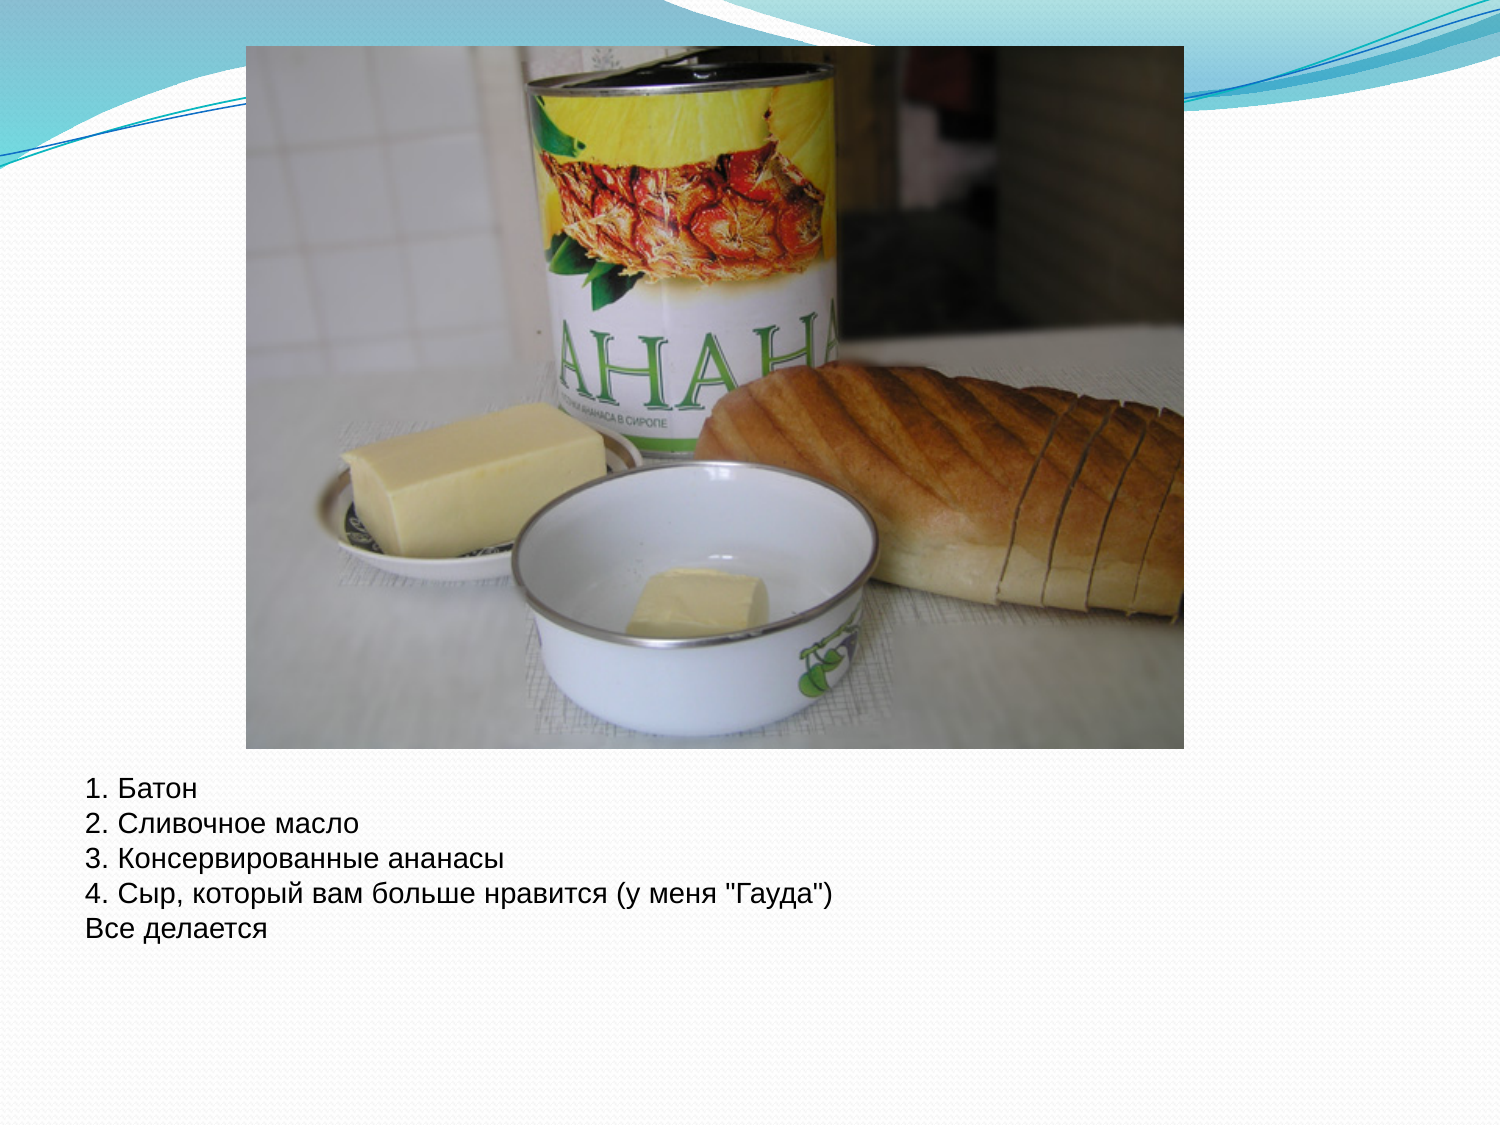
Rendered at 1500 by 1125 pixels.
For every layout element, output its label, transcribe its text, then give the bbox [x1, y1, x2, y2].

text_box 1. Батон 2. Сливочное масло 3. Консервированные ананасы 4. Сыр, который вам больше нравится (у меня "Гауда") Все делается [70, 761, 1289, 952]
picture [245, 46, 1184, 749]
